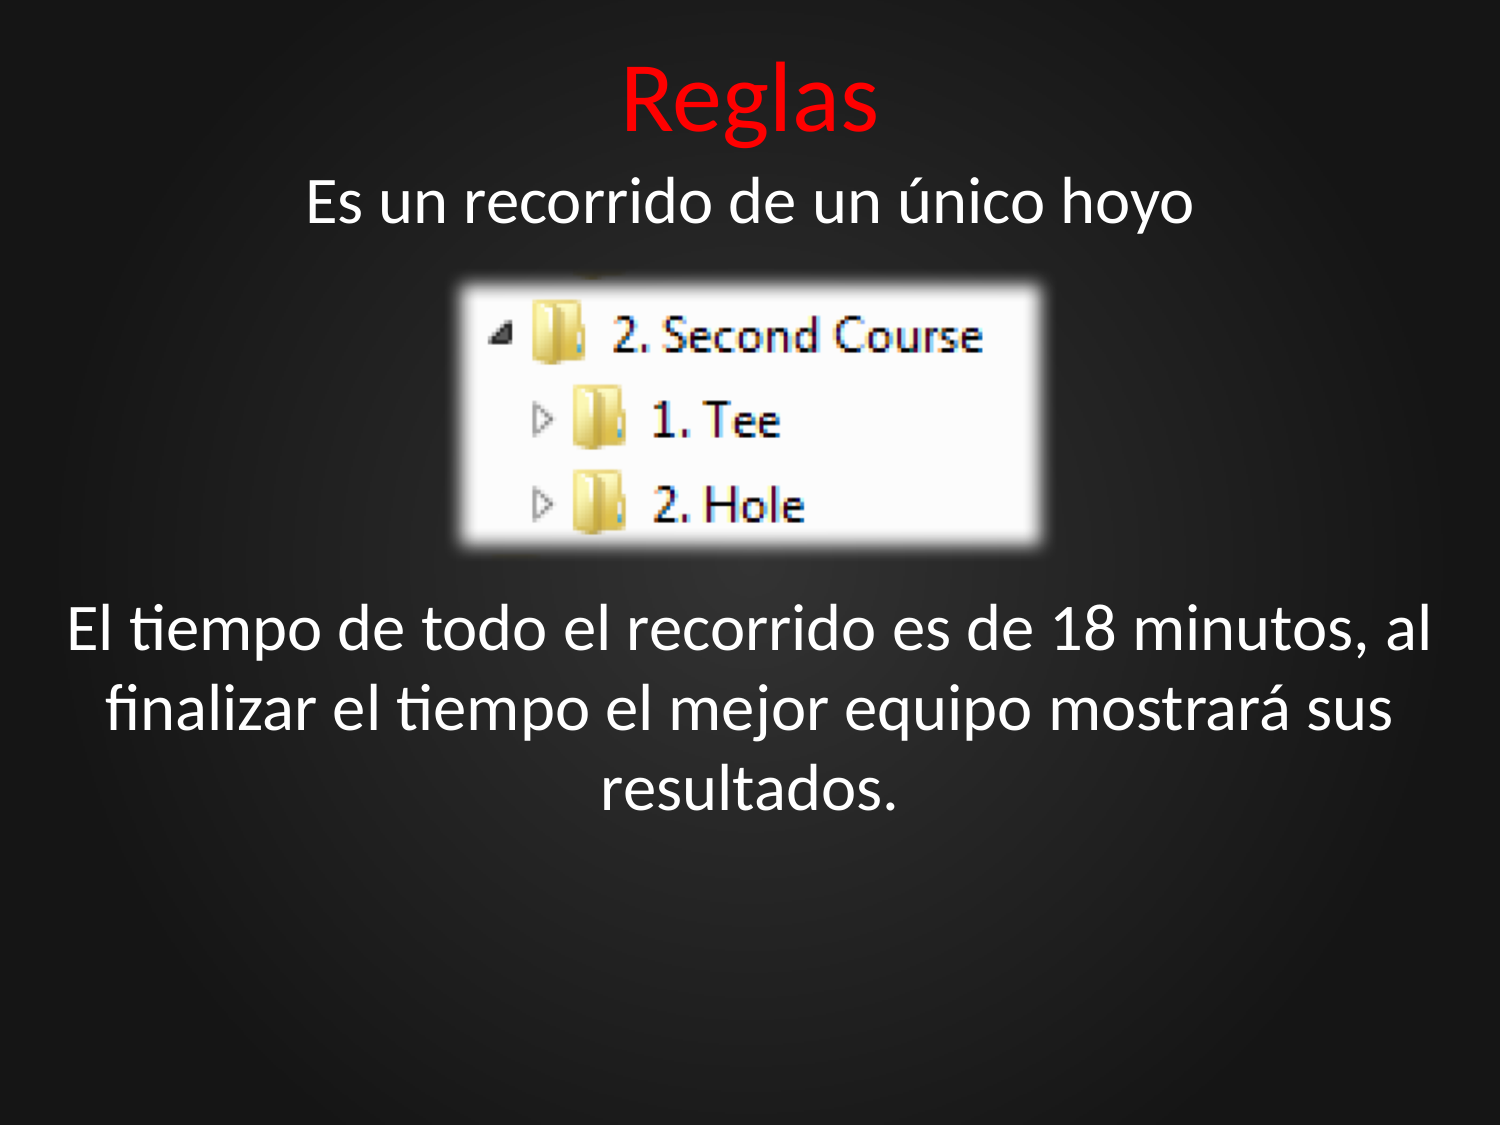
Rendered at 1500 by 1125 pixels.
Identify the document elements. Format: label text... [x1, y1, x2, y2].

text_box El tiempo de todo el recorrido es de 18 minutos, al finalizar el tiempo el mejor equipo mostrará sus resultados. [41, 576, 1459, 832]
title Reglas [74, 26, 1426, 148]
picture [0, 0, 1500, 1125]
text_box Es un recorrido de un único hoyo [41, 148, 1459, 244]
